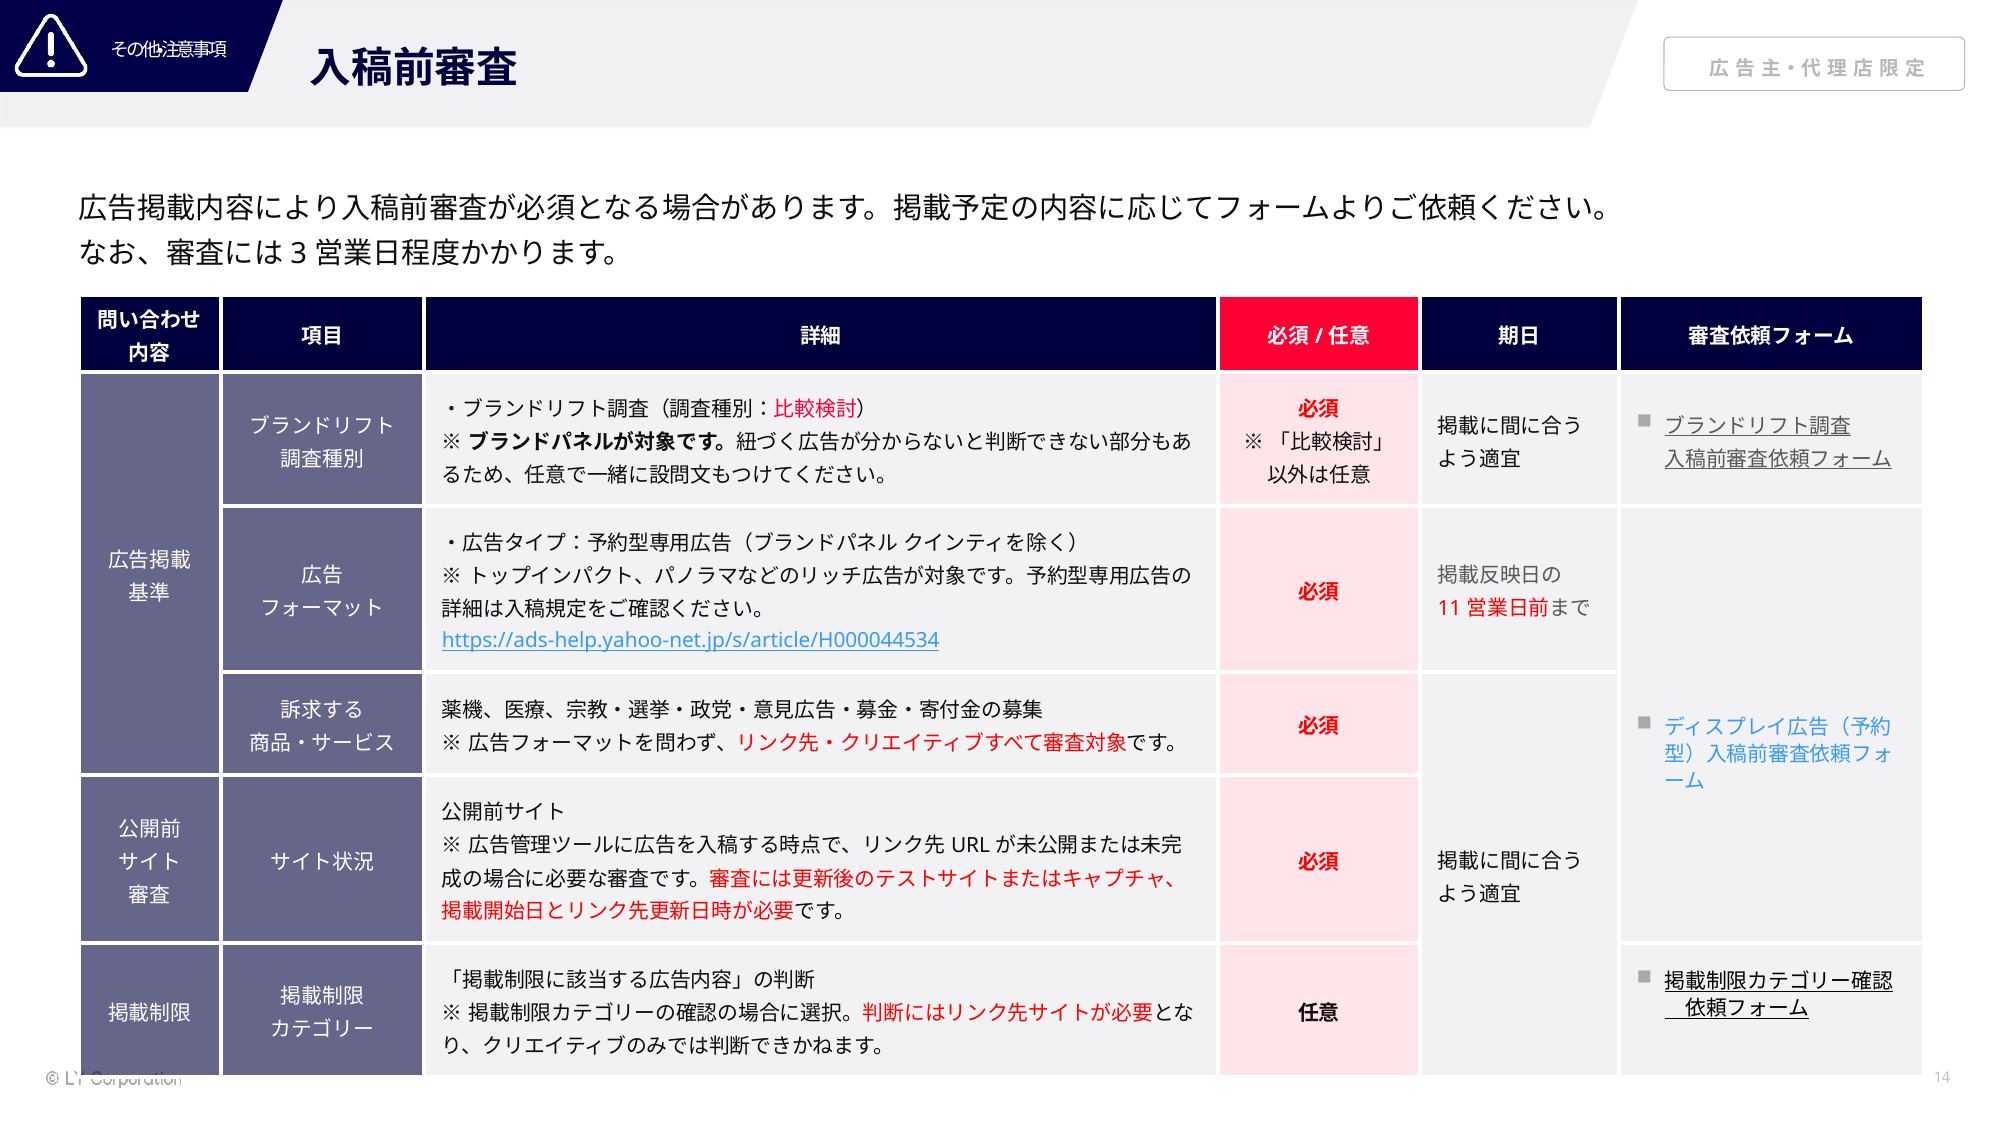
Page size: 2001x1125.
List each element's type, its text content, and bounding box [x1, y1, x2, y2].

table_cell 掲載に間に合うよう適宜 [1422, 674, 1617, 1075]
table_header 項目 [223, 297, 422, 370]
table_header 詳細 [426, 297, 1216, 370]
table_cell 掲載制限 [81, 945, 219, 1075]
table_cell ブランドリフト 調査種別 [223, 374, 422, 504]
table_cell 必須 [1220, 674, 1418, 773]
table_cell ・広告タイプ：予約型専用広告（ブランドパネル クインティを除く） ※トップインパクト、パノラマなどのリッチ広告が対象です。予約型専用広告の詳細は入稿規定をご確認ください。 https://ads-help.yahoo-net.jp/s/article/H000044534 [426, 508, 1216, 670]
list その他・注意事項 [97, 13, 240, 81]
table_header 問い合わせ 内容 [81, 297, 219, 370]
table_cell ブランドリフト調査 入稿前審査依頼フォーム [1621, 374, 1922, 504]
table_cell 必須 [1220, 777, 1418, 941]
table_cell 掲載制限カテゴリー確認 依頼フォーム [1621, 945, 1922, 1075]
table_cell ディスプレイ広告（予約型）入稿前審査依頼フォーム [1621, 508, 1922, 941]
table_header 審査依頼フォーム [1621, 297, 1922, 370]
table_cell 広告掲載 基準 [81, 374, 219, 773]
table_cell サイト状況 [223, 777, 422, 941]
table_cell 訴求する 商品・サービス [223, 674, 422, 773]
table_cell 広告 フォーマット [223, 508, 422, 670]
table_cell 必須 ※「比較検討」 以外は任意 [1220, 374, 1418, 504]
table_cell 任意 [1220, 945, 1418, 1075]
picture [46, 1071, 181, 1088]
table_cell ・ブランドリフト調査（調査種別：比較検討） ※ブランドパネルが対象です。紐づく広告が分からないと判断できない部分もあるため、任意で一緒に設問文もつけてください。 [426, 374, 1216, 504]
table_header 必須/任意 [1220, 297, 1418, 370]
table_cell 必須 [1220, 508, 1418, 670]
table_cell 公開前 サイト 審査 [81, 777, 219, 941]
table_header 期日 [1422, 297, 1617, 370]
table_cell 公開前サイト ※広告管理ツールに広告を入稿する時点で、リンク先URLが未公開または未完成の場合に必要な審査です。審査には更新後のテストサイトまたはキャプチャ、掲載開始日とリンク先更新日時が必要です。 [426, 777, 1216, 941]
text_box 広告掲載内容により入稿前審査が必須となる場合があります。掲載予定の内容に応じてフォームよりご依頼ください。 なお、審査には3営業日程度かかります。 [78, 178, 1922, 270]
table_cell 掲載反映日の 11営業日前まで [1422, 508, 1617, 670]
list 入稿前審査 [309, 41, 1645, 97]
table_cell 掲載に間に合うよう適宜 [1422, 374, 1617, 504]
table_cell 「掲載制限に該当する広告内容」の判断 ※掲載制限カテゴリーの確認の場合に選択。判断にはリンク先サイトが必要となり、クリエイティブのみでは判断できかねます。 [426, 945, 1216, 1075]
table_cell 掲載制限 カテゴリー [223, 945, 422, 1075]
table_cell 薬機、医療、宗教・選挙・政党・意見広告・募金・寄付金の募集 ※広告フォーマットを問わず、リンク先・クリエイティブすべて審査対象です。 [426, 674, 1216, 773]
picture [9, 5, 92, 87]
